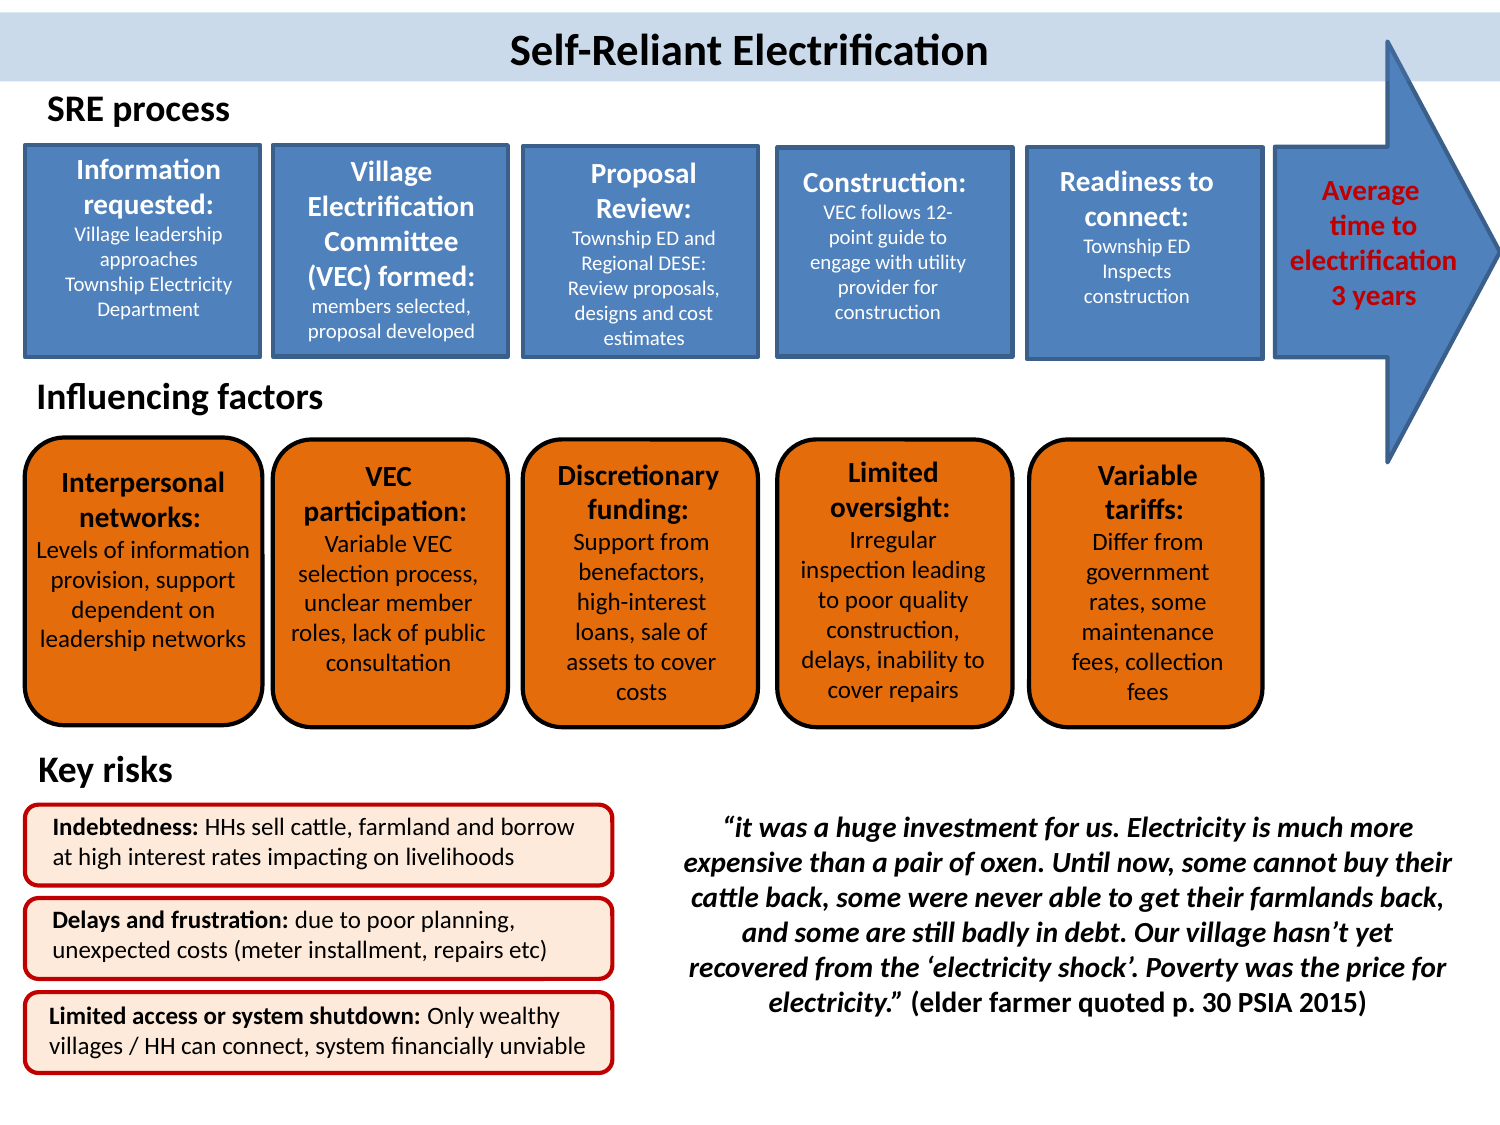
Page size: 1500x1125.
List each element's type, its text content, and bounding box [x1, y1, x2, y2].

text_box [23, 143, 262, 359]
text_box [22, 990, 612, 1076]
text_box [791, 437, 999, 446]
text_box [1025, 145, 1265, 361]
text_box Limited access or system shutdown: Only wealthy villages / HH can connect, system financially unviable [34, 992, 613, 1068]
text_box Variable tariffs: Differ from government rates, some maintenance fees, collection fees [1041, 448, 1255, 713]
text_box [271, 143, 510, 359]
text_box Influencing factors [10, 364, 350, 425]
text_box [270, 685, 511, 730]
text_box “it was a huge investment for us. Electricity is much more expensive than a pair of oxen. Until now, some cannot buy their cattle back, some were never able to get their farmlands back, and some are still badly in debt. Our village hasn’t yet recovered from the ‘electricity shock’. Poverty was the price for electricity.” (elder farmer quoted p. 30 PSIA 2015) [668, 801, 1469, 1026]
text_box [1272, 319, 1467, 465]
text_box [520, 437, 761, 730]
text_box Key risks [8, 737, 203, 798]
text_box Village Electrification Committee (VEC) formed: members selected, proposal developed [291, 145, 492, 350]
text_box Interpersonal networks: Levels of information provision, support dependent on leadership networks [19, 455, 268, 661]
text_box [22, 661, 265, 728]
text_box Construction: VEC follows 12-point guide to engage with utility provider for construction [788, 156, 989, 331]
text_box Limited oversight: Irregular inspection leading to poor quality construction, delays, inability to cover repairs [783, 446, 1004, 711]
text_box Information requested: Village leadership approaches Township Electricity Department [48, 143, 249, 328]
text_box [1272, 82, 1455, 163]
text_box Readiness to connect: Township ED Inspects construction [1036, 154, 1237, 315]
text_box [22, 802, 615, 888]
text_box SRE process [14, 82, 263, 137]
text_box Delays and frustration: due to poor planning, unexpected costs (meter installment, repairs etc) [37, 895, 588, 971]
text_box Indebtedness: HHs sell cattle, farmland and borrow at high interest rates impacting on livelihoods [37, 803, 600, 878]
text_box [22, 895, 615, 982]
text_box VEC participation: Variable VEC selection process, unclear member roles, lack of public consultation [267, 449, 511, 685]
text_box [1026, 437, 1265, 730]
text_box Proposal Review: Township ED and Regional DESE: Review proposals, designs and cost estimates [543, 147, 744, 357]
text_box Discretionary funding: Support from benefactors, high-interest loans, sale of assets to cover costs [537, 448, 746, 713]
text_box Self-Reliant Electrification [0, 12, 1500, 82]
text_box [775, 145, 1015, 359]
text_box [521, 144, 760, 359]
text_box [28, 435, 259, 455]
text_box [283, 437, 498, 449]
text_box [1475, 200, 1500, 304]
text_box [775, 451, 1015, 730]
text_box Average time to electrification 3 years [1272, 163, 1475, 319]
